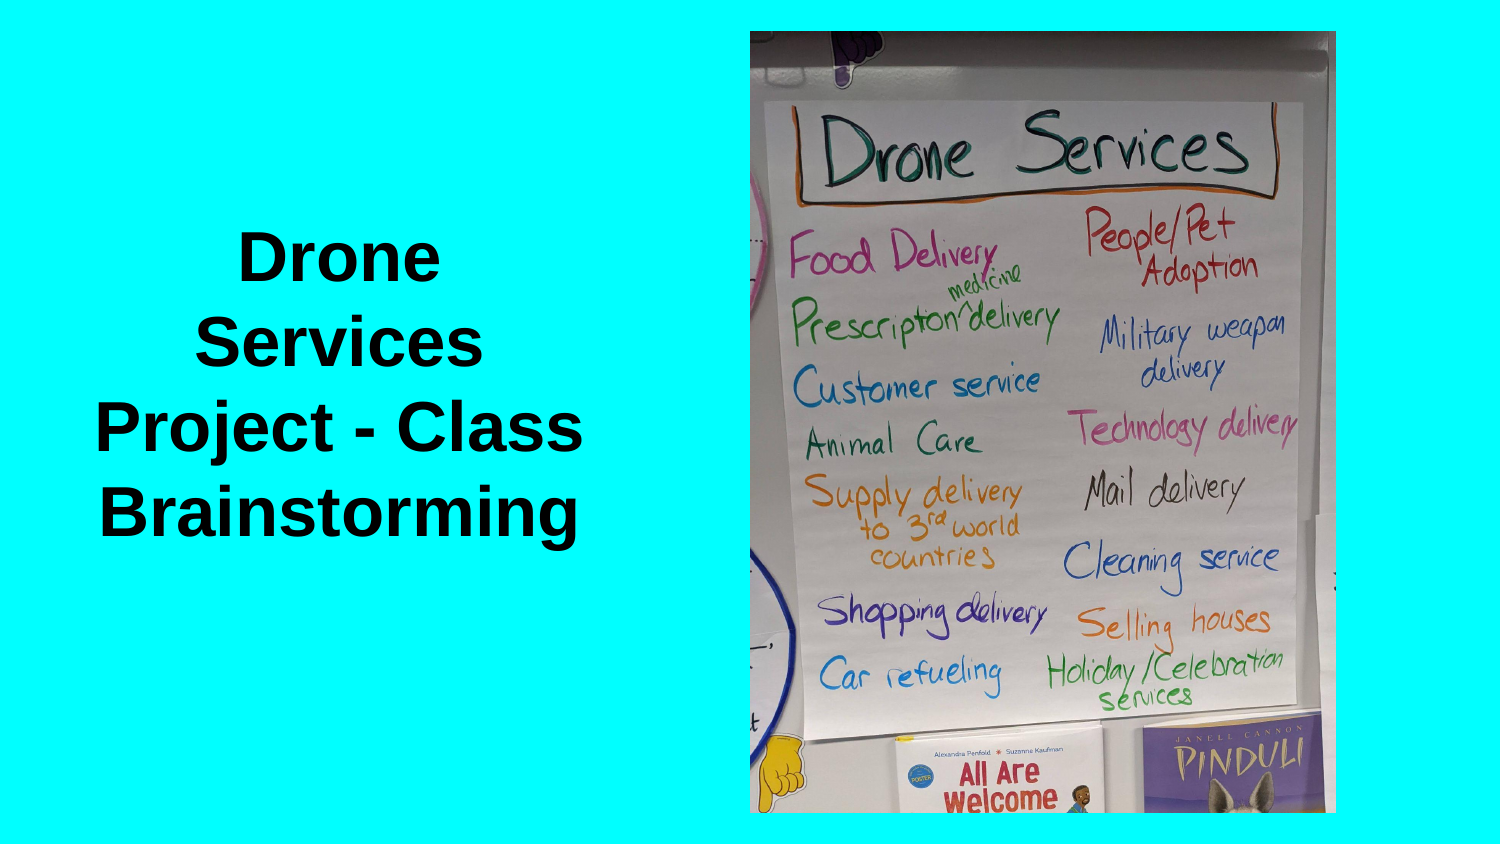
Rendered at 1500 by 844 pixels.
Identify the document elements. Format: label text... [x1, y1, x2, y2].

text_box Drone Services Project - Class Brainstorming [64, 195, 616, 566]
picture [749, 31, 1336, 813]
